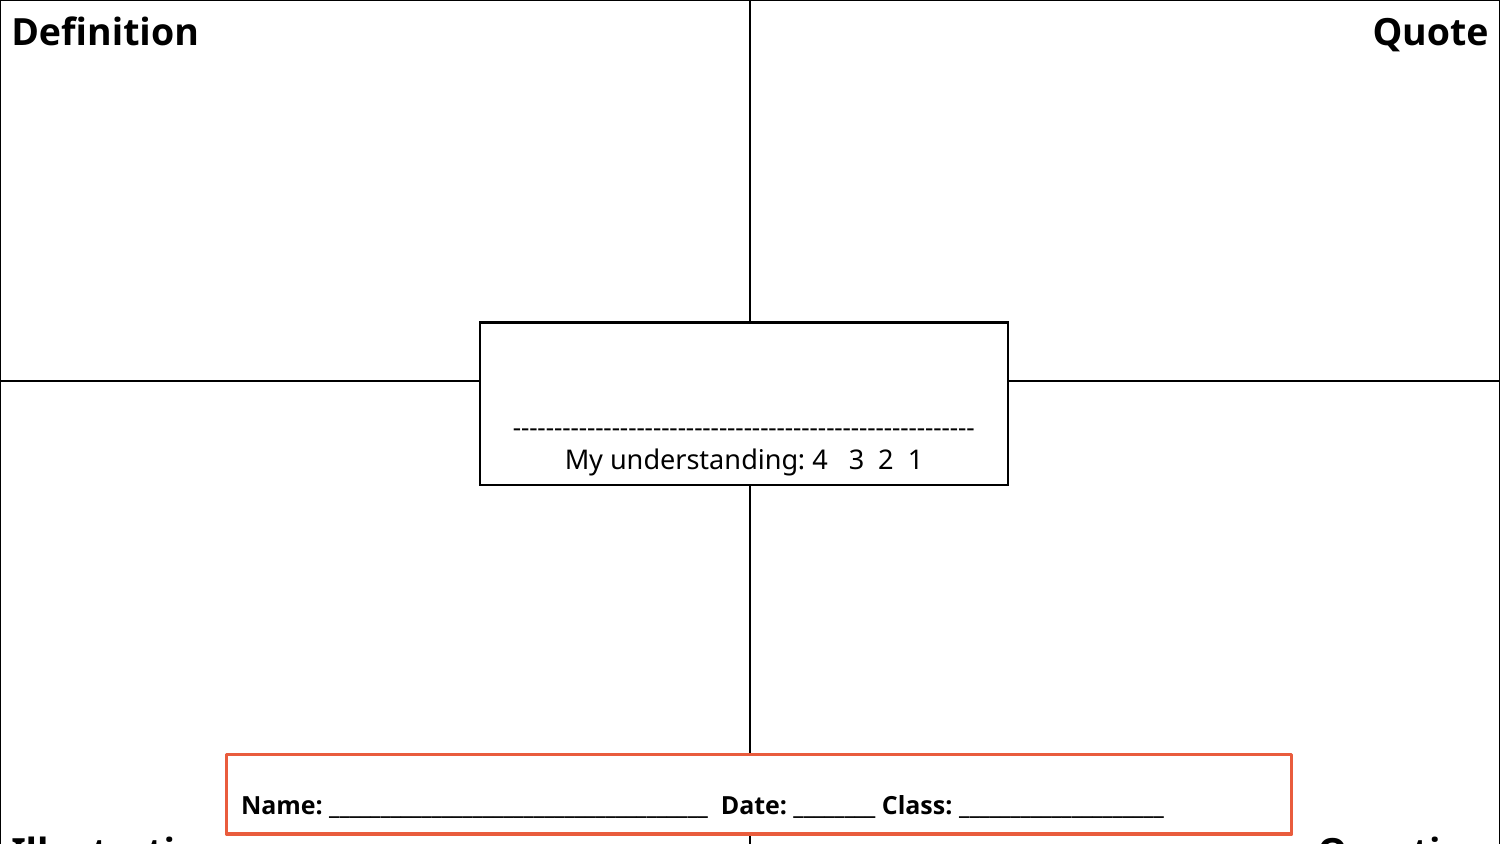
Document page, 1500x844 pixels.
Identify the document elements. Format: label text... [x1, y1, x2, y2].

table_cell Illustration [1, 382, 749, 844]
table_header Quote [751, 1, 1499, 380]
table_header Definition [1, 1, 749, 380]
text_box -------------------------------------------------------- My understanding: 4 3 2 1 [480, 322, 1008, 486]
text_box Name: _____________________________________ Date: ________ Class: ____________________ [226, 754, 1292, 834]
table_cell Question [751, 382, 1499, 844]
